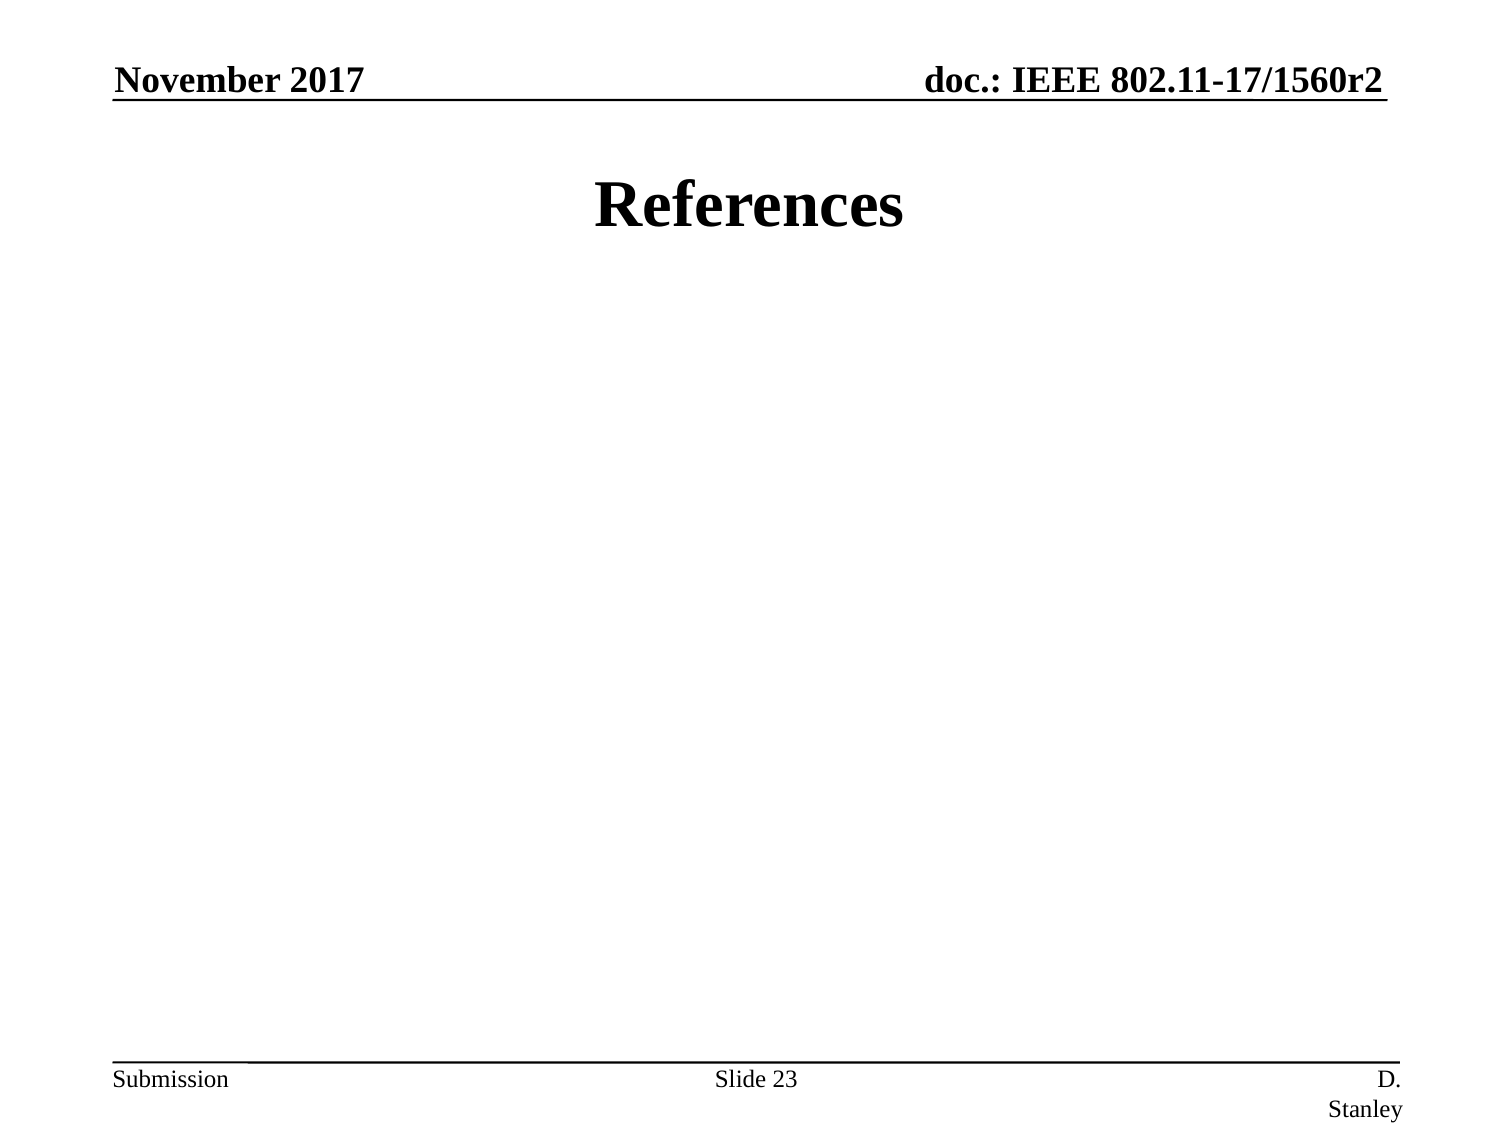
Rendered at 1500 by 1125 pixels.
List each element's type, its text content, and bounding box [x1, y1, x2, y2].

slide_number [114, 54, 374, 101]
footer D. Stanley, HP Enterprise [1324, 1061, 1402, 1093]
slide_number Slide 23 [712, 1061, 800, 1093]
title References [112, 112, 1388, 288]
